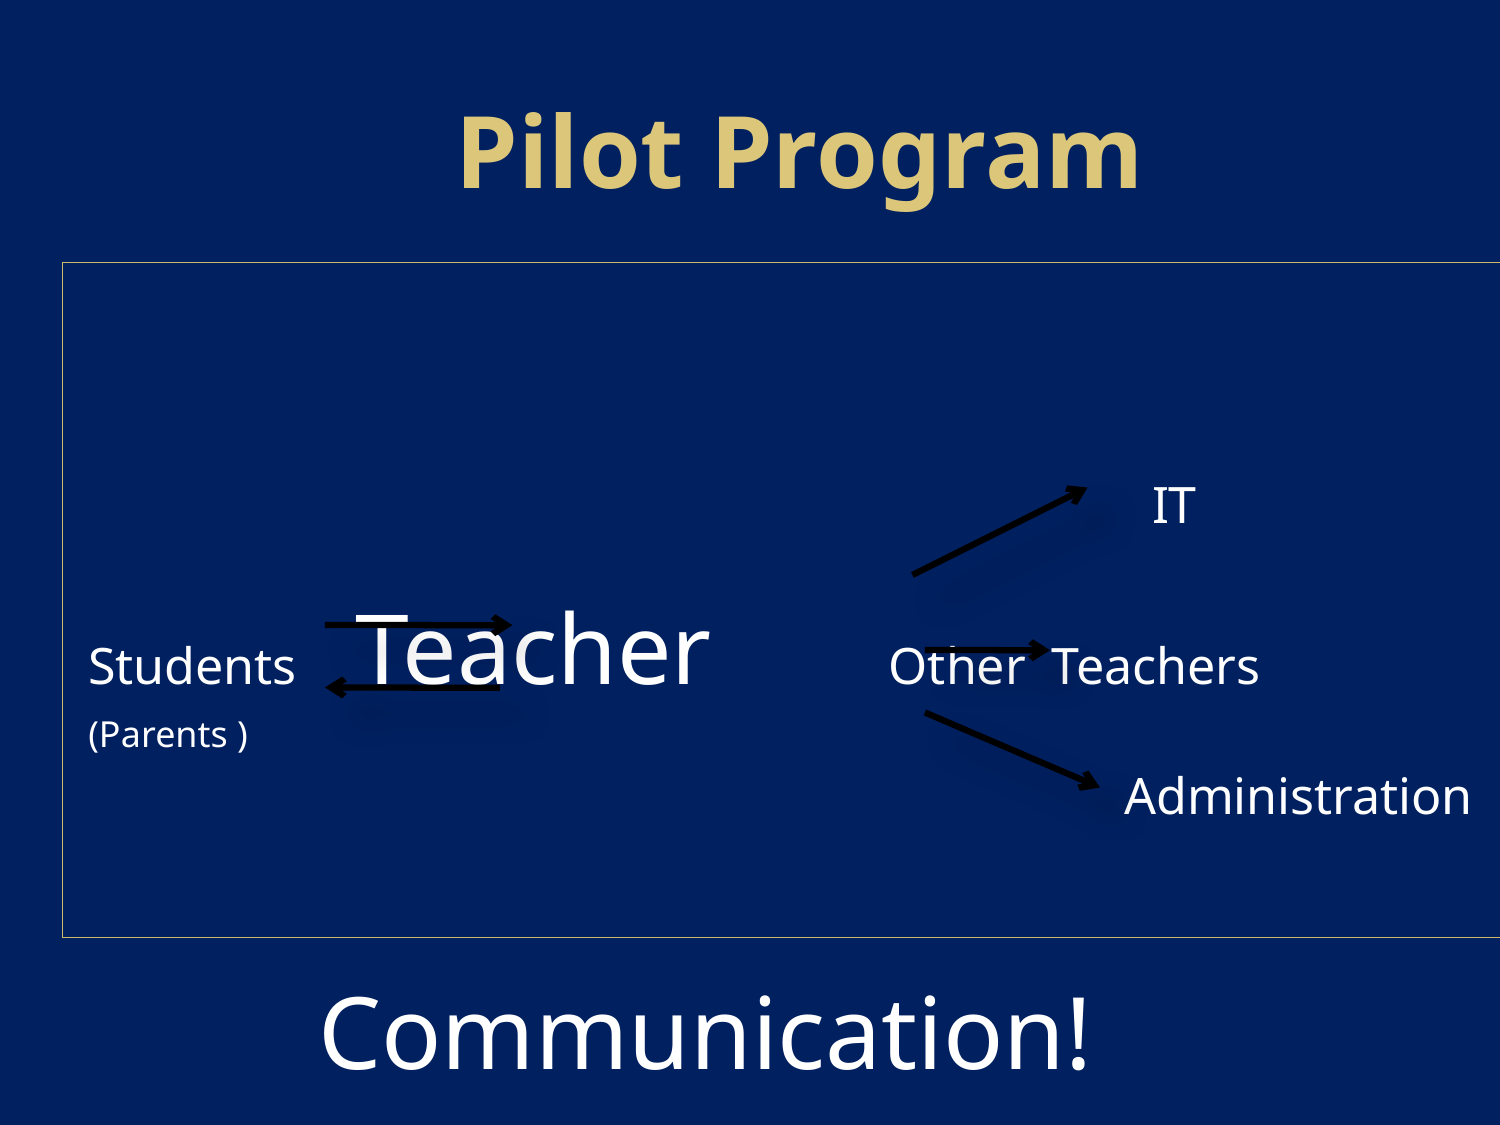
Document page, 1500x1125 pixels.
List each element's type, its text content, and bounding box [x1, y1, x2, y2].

title Pilot Program [99, 62, 1500, 209]
list IT Students Teacher Other Teachers (Parents ) Administration [62, 262, 1500, 938]
text_box Communication! [137, 962, 1300, 1098]
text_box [912, 487, 1088, 576]
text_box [924, 712, 1101, 788]
